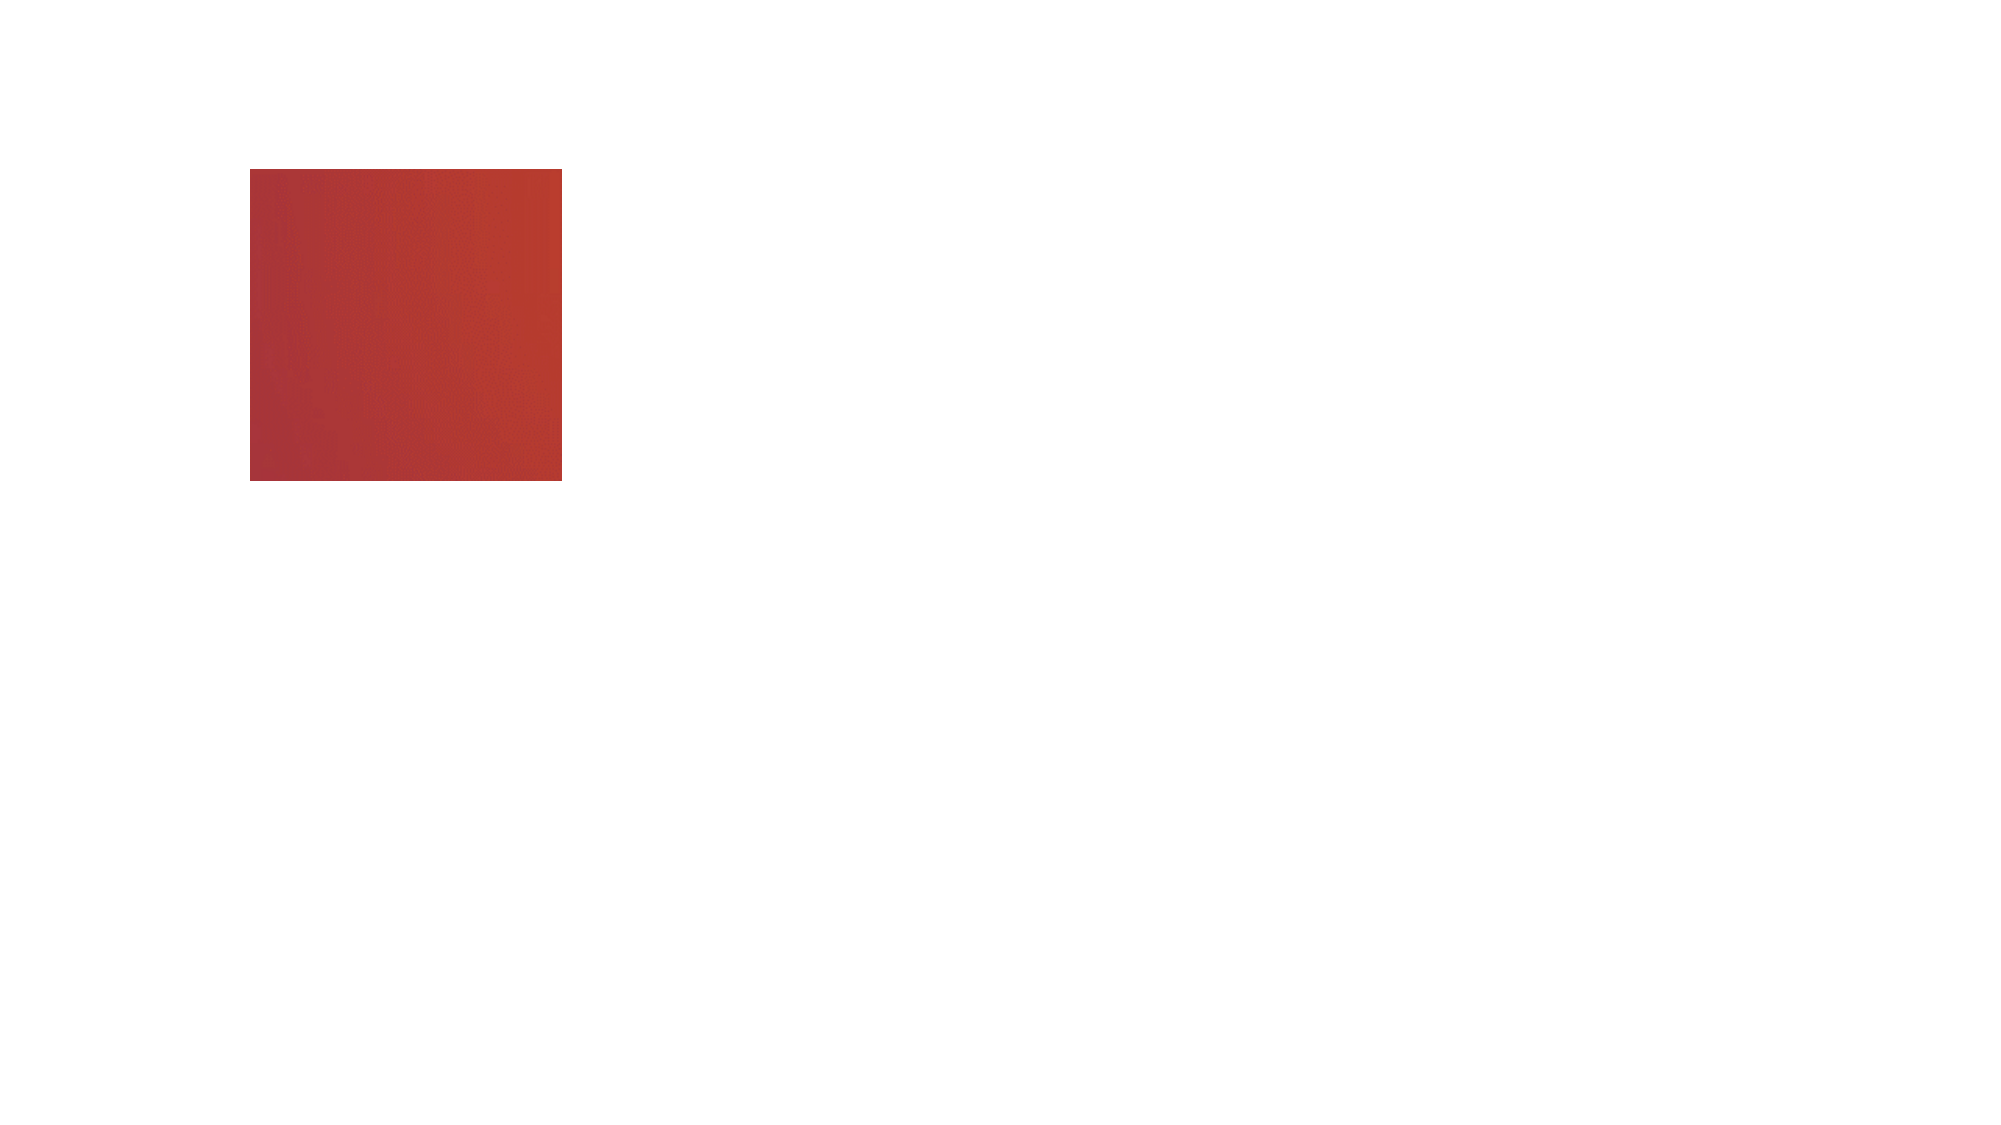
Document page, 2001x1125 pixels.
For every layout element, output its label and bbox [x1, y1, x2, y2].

text_box [249, 168, 563, 482]
